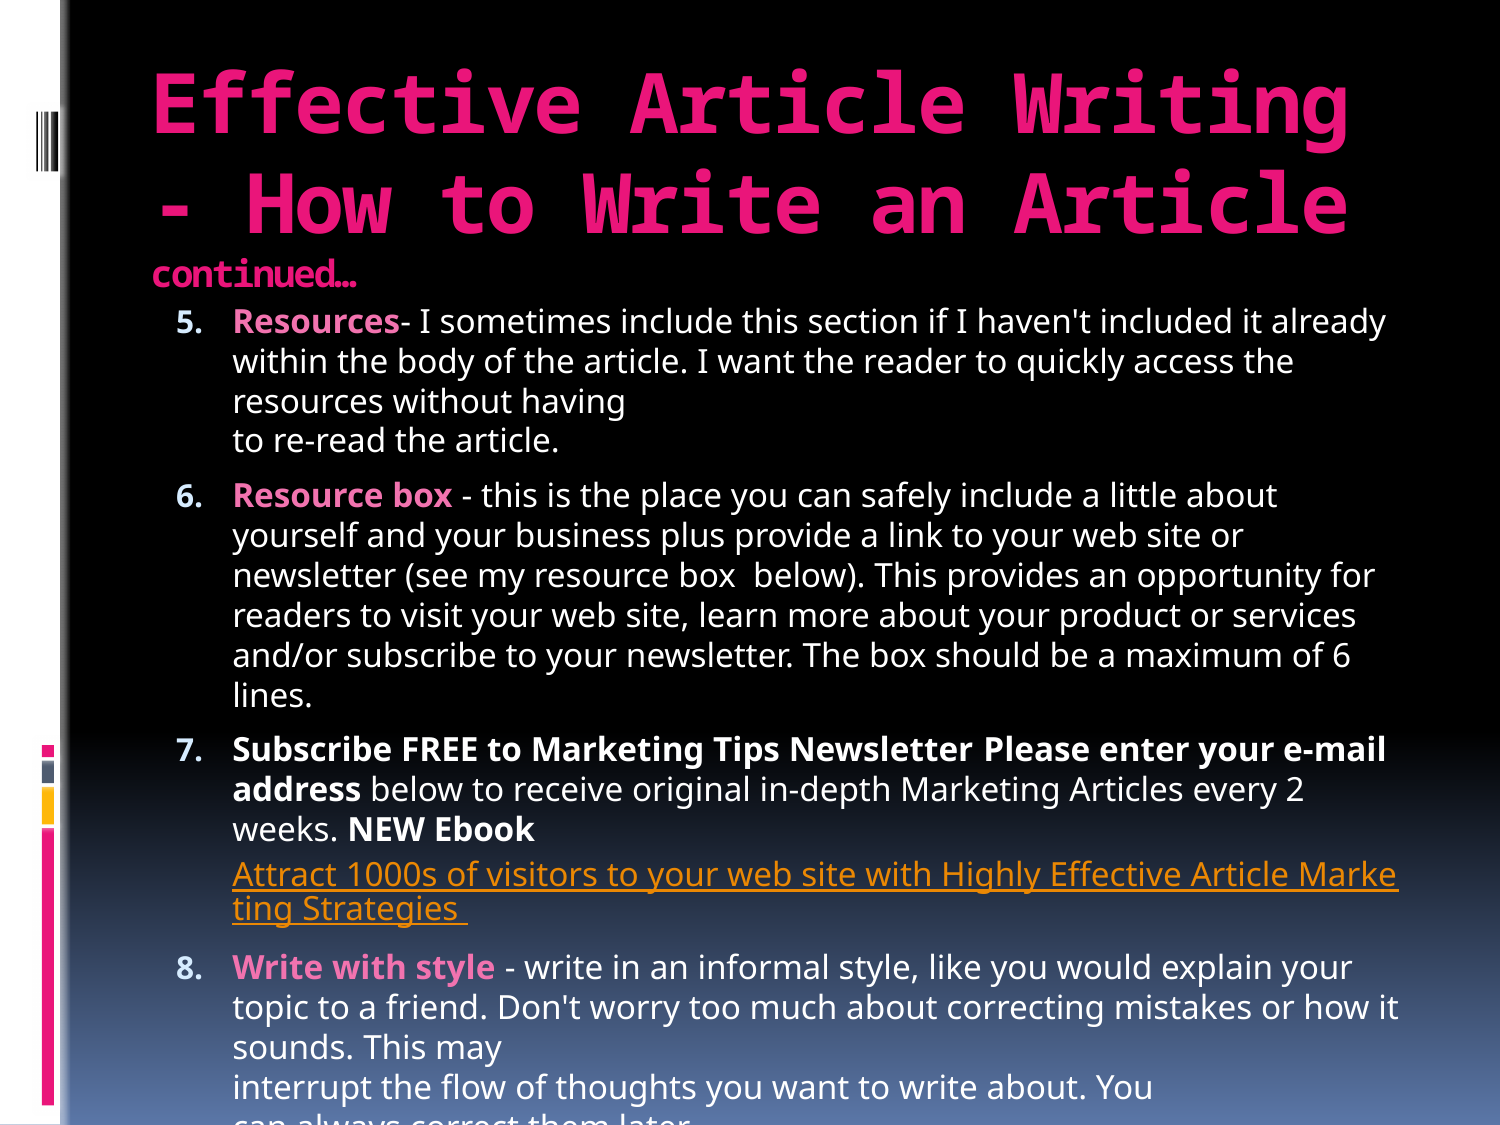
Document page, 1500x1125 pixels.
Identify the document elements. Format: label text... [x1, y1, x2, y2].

title Effective Article Writing - How to Write an Article continued… [135, 42, 1411, 193]
list Resources- I sometimes include this section if I haven't included it already within the body of the article. I want the reader to quickly access the resources without having to re-read the article. Resource box - this is the place you can safely include a little about yourself and your business plus provide a link to your web site or newsletter (see my resource box below). This provides an opportunity for readers to visit your web site, learn more about your product or services and/or subscribe to your newsletter. The box should be a maximum of 6 lines. Subscribe FREE to Marketing Tips Newsletter Please enter your e-mail address below to receive original in-depth Marketing Articles every 2 weeks. NEW Ebook Attract 1000s of visitors to your web site with Highly Effective Article Marketing Strategies Write with style - write in an informal style, like you would explain your topic to a friend. Don't worry too much about correcting mistakes or how it sounds. This may interrupt the flow of thoughts you want to write about. You can always correct them later. [150, 292, 1425, 1043]
